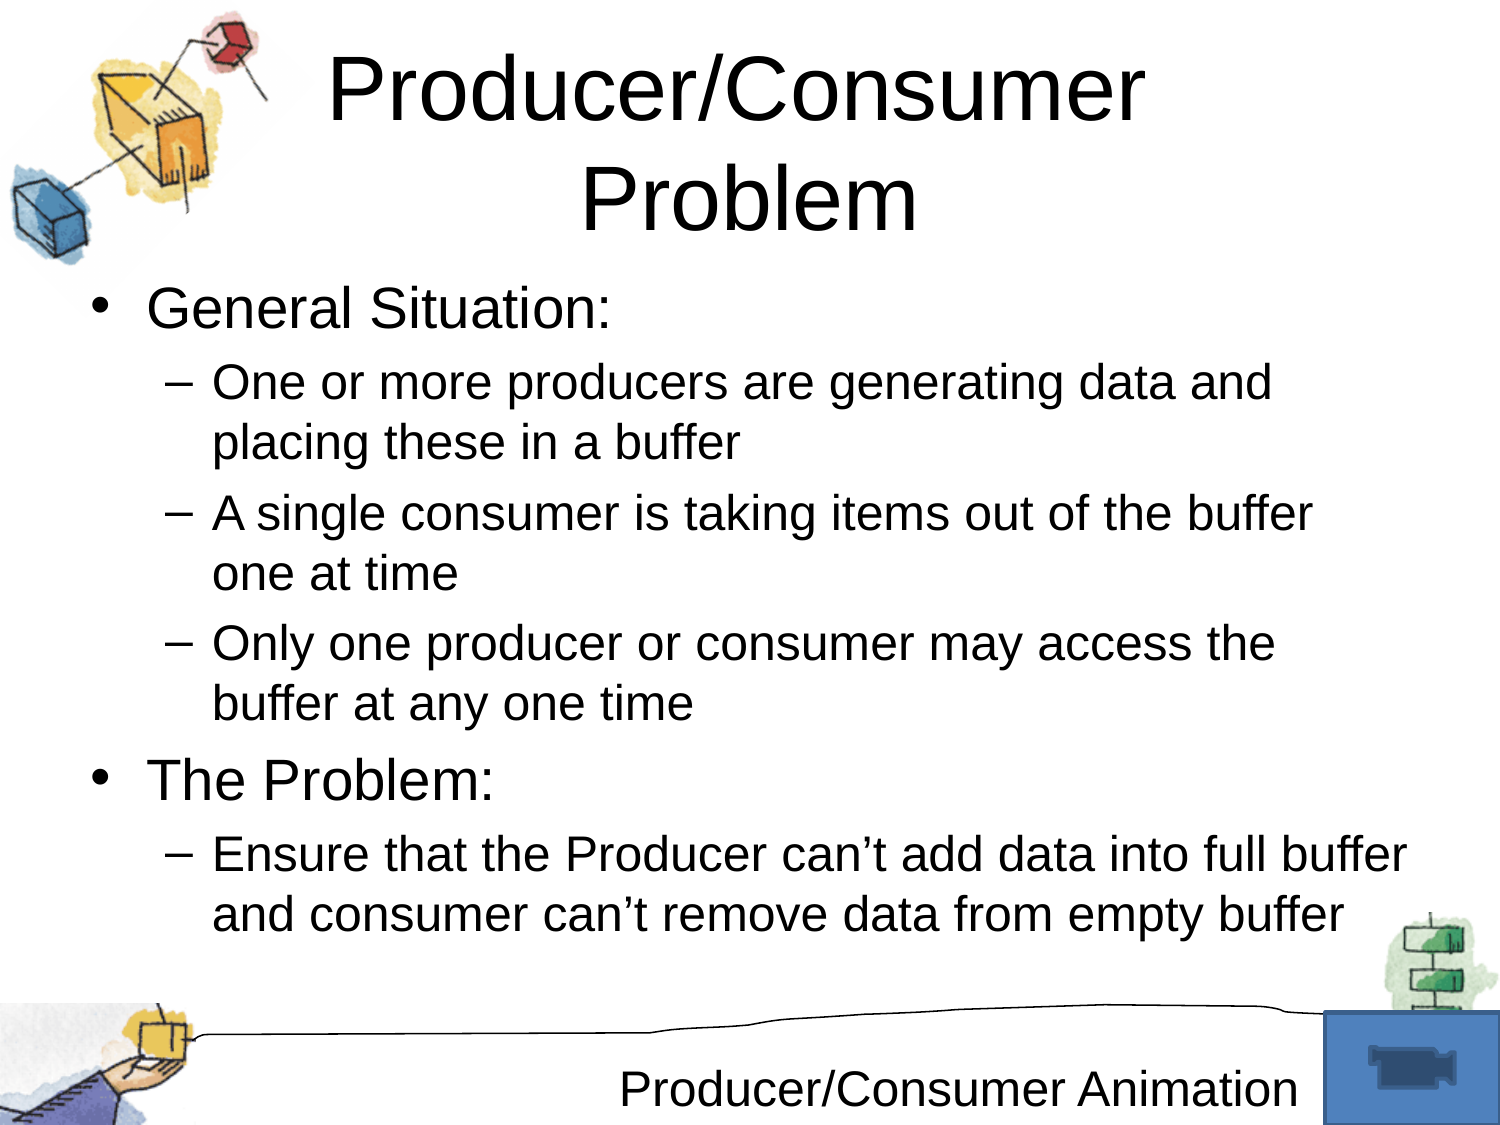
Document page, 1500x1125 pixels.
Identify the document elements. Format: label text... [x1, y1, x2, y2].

picture [0, 85, 167, 305]
list General Situation: One or more producers are generating data and placing these in a buffer A single consumer is taking items out of the buffer one at time Only one producer or consumer may access the buffer at any one time The Problem: Ensure that the Producer can’t add data into full buffer and consumer can’t remove data from empty buffer [74, 262, 1426, 1076]
picture [1426, 912, 1500, 1010]
picture [0, 1003, 196, 1125]
text_box Producer/Consumer Animation [604, 1049, 1315, 1124]
text_box [1323, 1010, 1500, 1125]
picture [114, 0, 274, 44]
title Producer/Consumer Problem [74, 44, 1426, 233]
